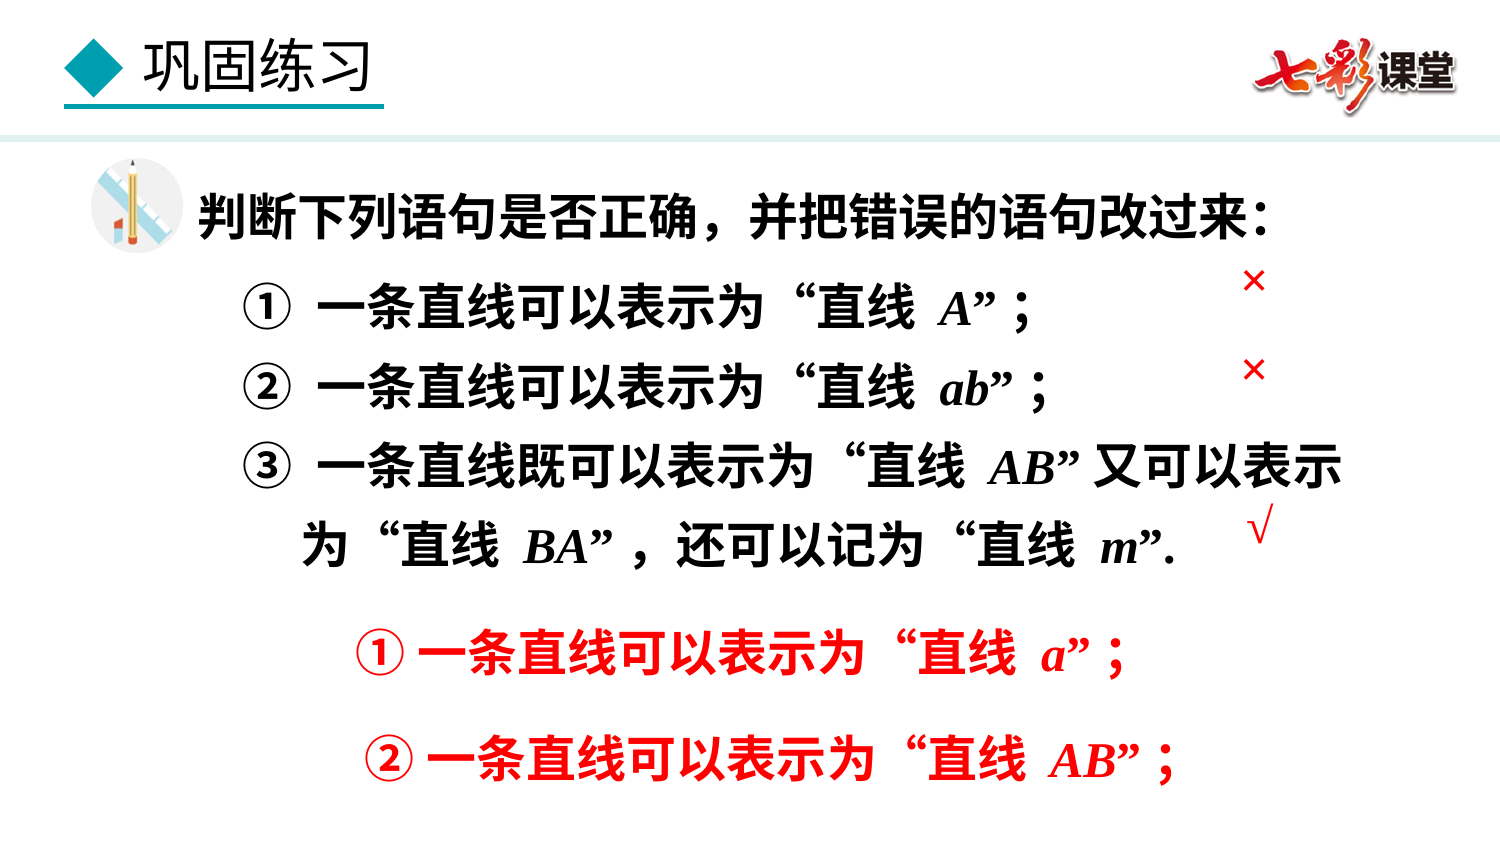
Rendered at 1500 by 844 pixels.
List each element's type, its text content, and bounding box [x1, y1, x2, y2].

text_box ①一条直线可以表示为“直线 a”； [340, 613, 1169, 689]
text_box ②一条直线可以表示为“直线 AB”； [349, 719, 1219, 795]
picture [1249, 32, 1461, 118]
picture [90, 158, 184, 253]
text_box 判断下列语句是否正确，并把错误的语句改过来： ① 一条直线可以表示为“直线 A”； ② 一条直线可以表示为“直线 ab”； ③ 一条直线既可以表示为“直线 AB”又可以表示 为“直线 BA”，还可以记为“直线 m”. [183, 148, 1446, 538]
text_box × [1225, 239, 1285, 315]
text_box √ [1231, 485, 1289, 561]
text_box × [1225, 328, 1285, 404]
